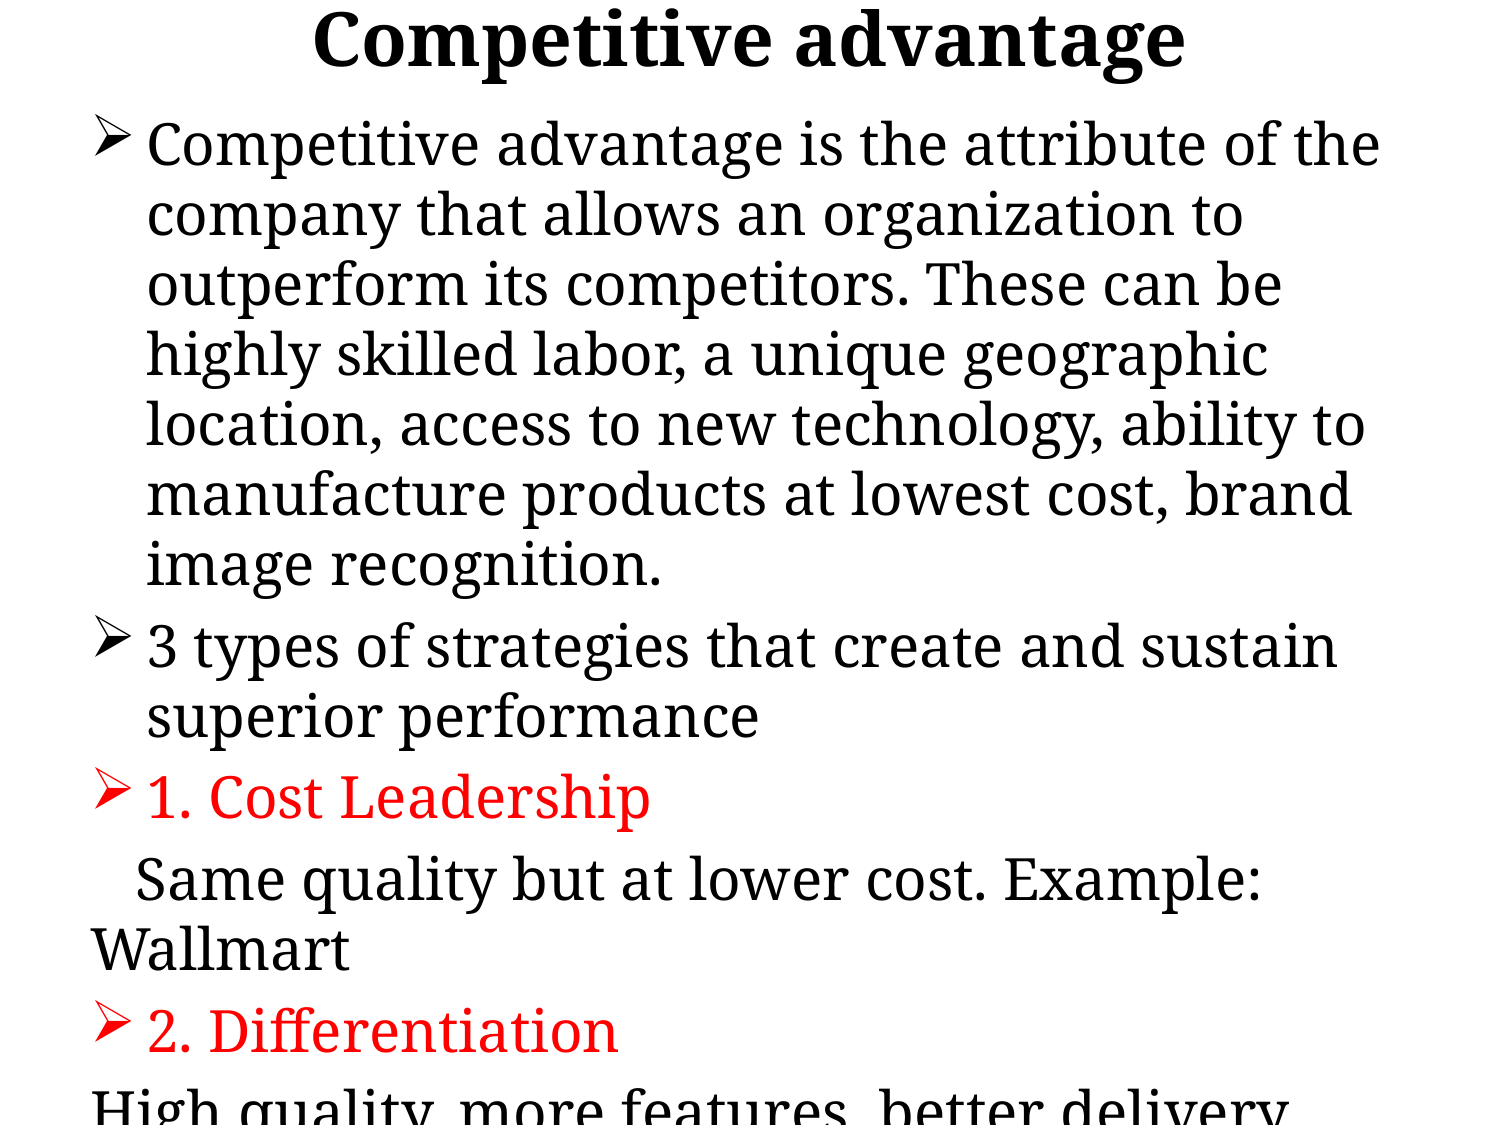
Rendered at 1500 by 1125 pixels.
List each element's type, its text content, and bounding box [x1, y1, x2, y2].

title Competitive advantage [75, 50, 1425, 99]
list Competitive advantage is the attribute of the company that allows an organization to outperform its competitors. These can be highly skilled labor, a unique geographic location, access to new technology, ability to manufacture products at lowest cost, brand image recognition. 3 types of strategies that create and sustain superior performance 1. Cost Leadership Same quality but at lower cost. Example: Wallmart 2. Differentiation High quality, more features, better delivery Example: Uber, Careem, Apple [75, 99, 1425, 1125]
